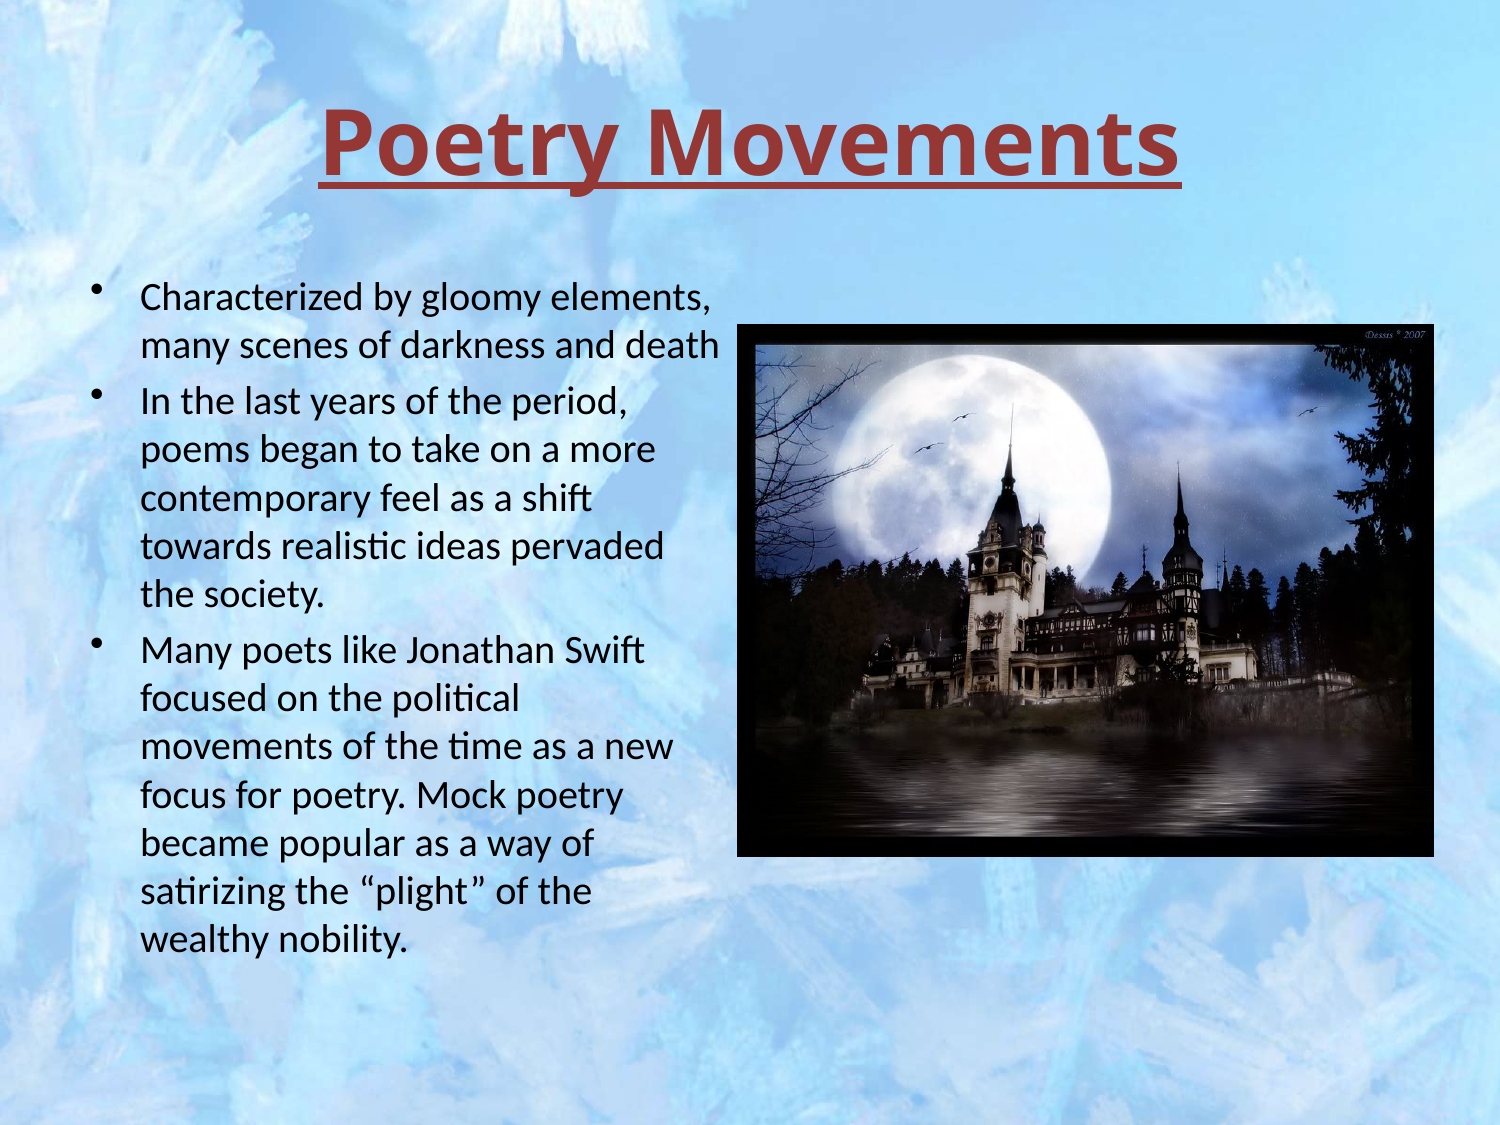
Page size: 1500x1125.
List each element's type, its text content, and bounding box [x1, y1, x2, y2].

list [737, 324, 1434, 858]
title Poetry Movements [75, 45, 1425, 233]
list Characterized by gloomy elements, many scenes of darkness and death In the last years of the period, poems began to take on a more contemporary feel as a shift towards realistic ideas pervaded the society. Many poets like Jonathan Swift focused on the political movements of the time as a new focus for poetry. Mock poetry became popular as a way of satirizing the “plight” of the wealthy nobility. [75, 262, 738, 1005]
picture [0, 0, 1500, 1125]
